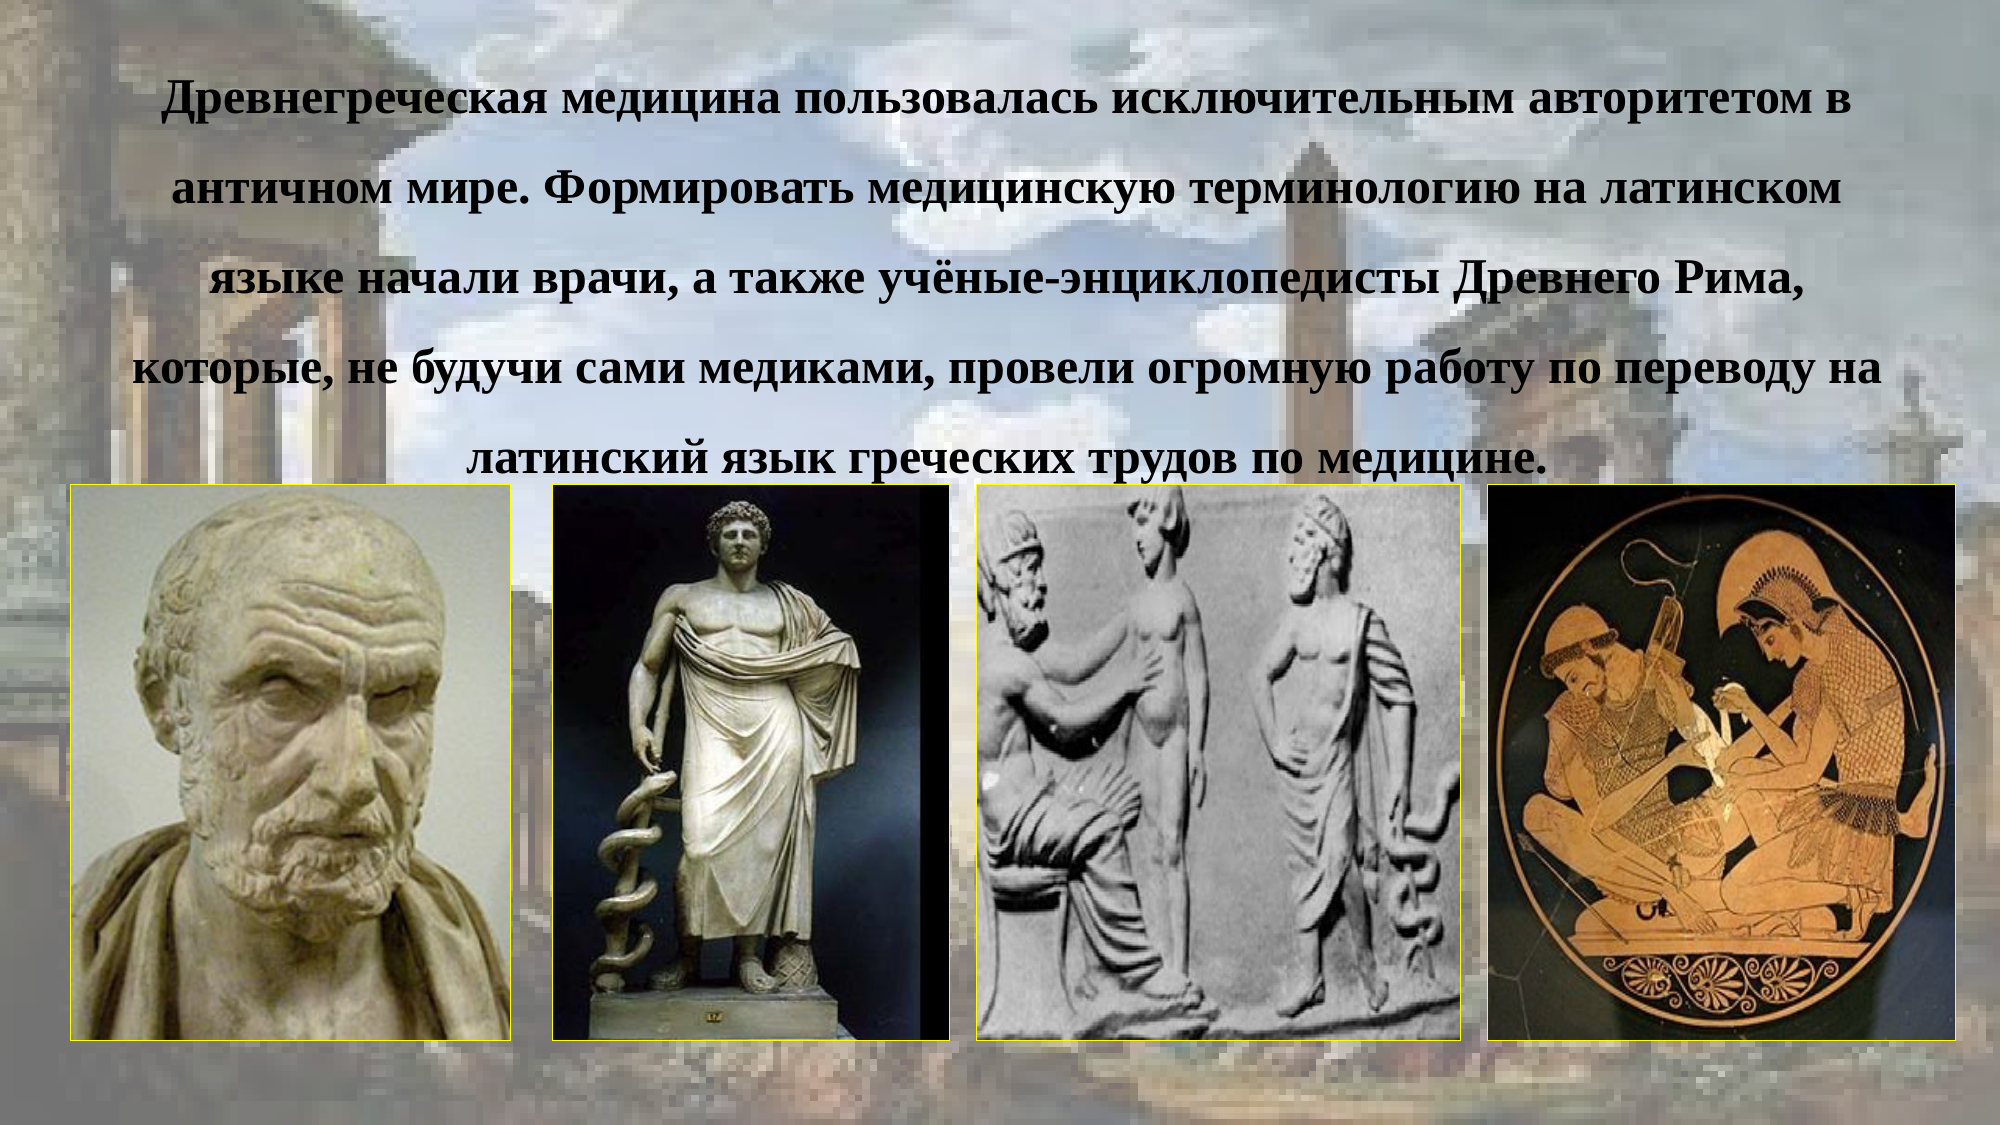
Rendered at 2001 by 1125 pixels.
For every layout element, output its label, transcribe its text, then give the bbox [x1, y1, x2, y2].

picture [551, 484, 951, 1041]
title Древнегреческая медицина пользовалась исключительным авторитетом в античном мире. Формировать медицинскую терминологию на латинском языке начали врачи, а также учёные-энциклопедисты Древнего Рима, которые, не будучи сами медиками, провели огромную работу по переводу на латинский язык греческих трудов по медицине. [116, 47, 1898, 455]
picture [1486, 484, 1956, 1041]
picture [70, 484, 511, 1041]
picture [976, 484, 1461, 1041]
